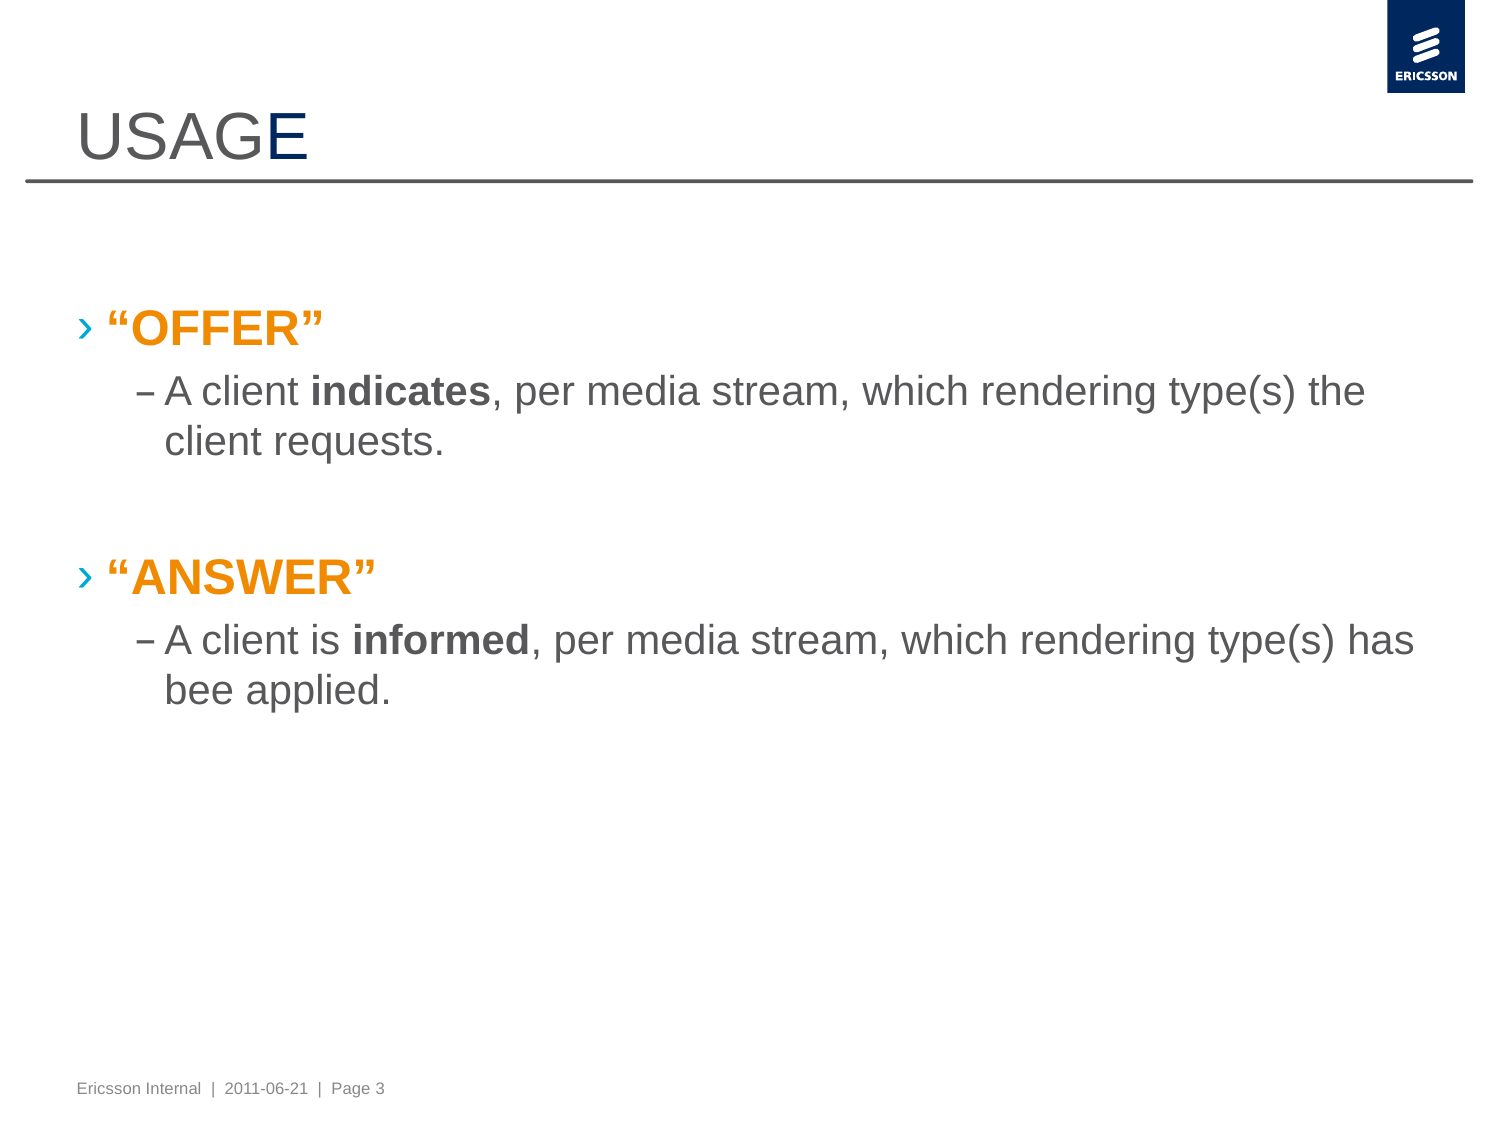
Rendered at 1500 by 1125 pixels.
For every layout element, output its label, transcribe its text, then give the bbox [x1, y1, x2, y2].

title USAGE [64, 92, 1349, 173]
list “OFFER” A client indicates, per media stream, which rendering type(s) the client requests. “ANSWER” A client is informed, per media stream, which rendering type(s) has bee applied. [64, 225, 1436, 929]
